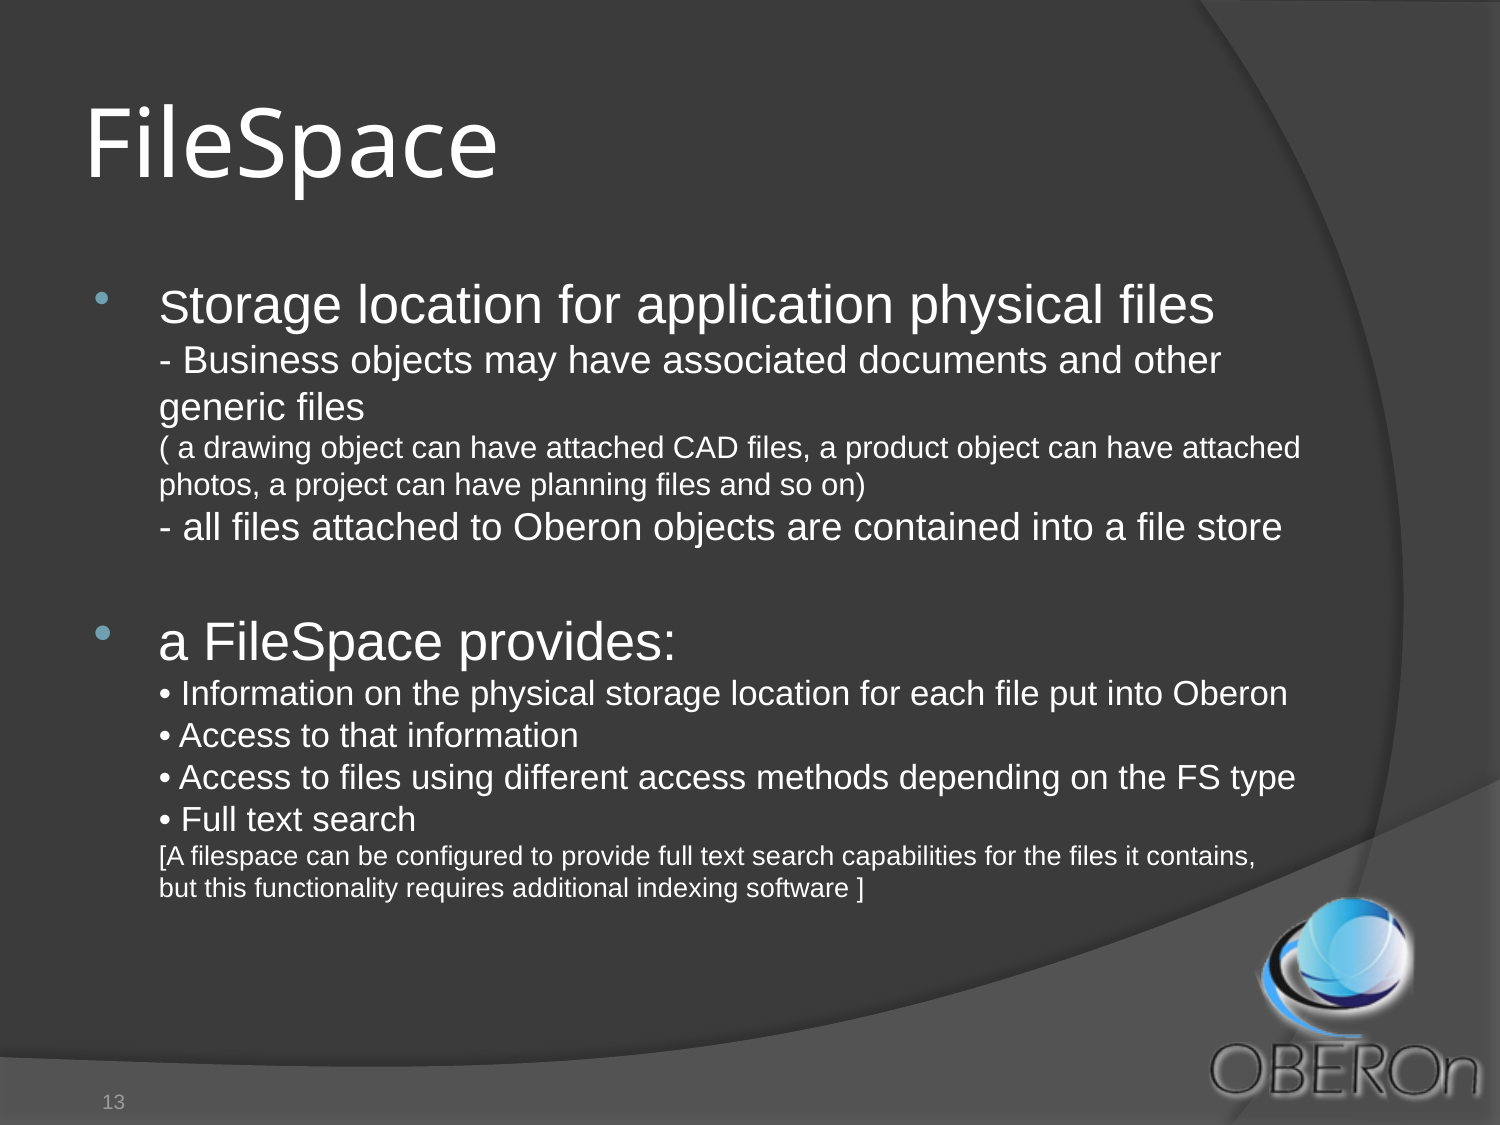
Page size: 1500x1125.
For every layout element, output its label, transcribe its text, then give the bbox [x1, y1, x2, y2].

list Storage location for application physical files - Business objects may have associated documents and other generic files ( a drawing object can have attached CAD files, a product object can have attached photos, a project can have planning files and so on) - all files attached to Oberon objects are contained into a file store a FileSpace provides: • Information on the physical storage location for each file put into Oberon • Access to that information • Access to files using different access methods depending on the FS type • Full text search [A filespace can be configured to provide full text search capabilities for the files it contains, but this functionality requires additional indexing software ] [75, 262, 1365, 1005]
slide_number 13 [0, 1053, 125, 1114]
title FileSpace [75, 45, 1300, 233]
picture [1198, 892, 1489, 1105]
